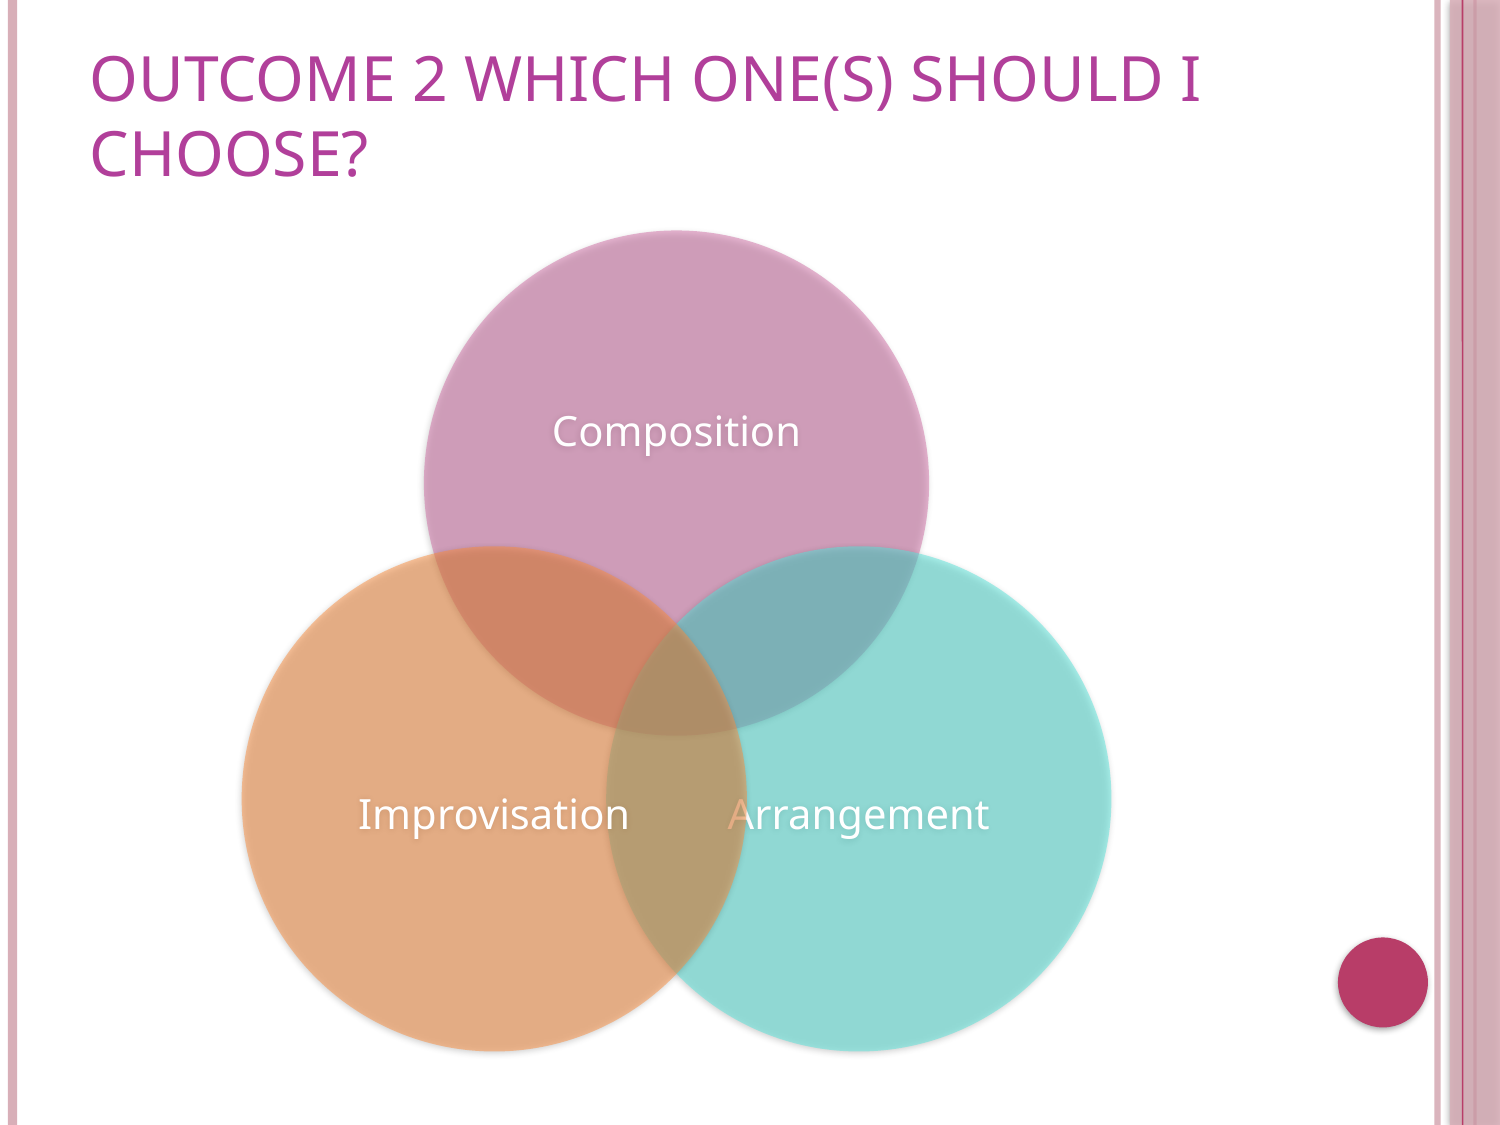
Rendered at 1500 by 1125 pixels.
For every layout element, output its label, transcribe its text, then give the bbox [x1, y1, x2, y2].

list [52, 219, 1301, 1063]
title Outcome 2 Which one(s) should I choose? [75, 45, 1365, 197]
